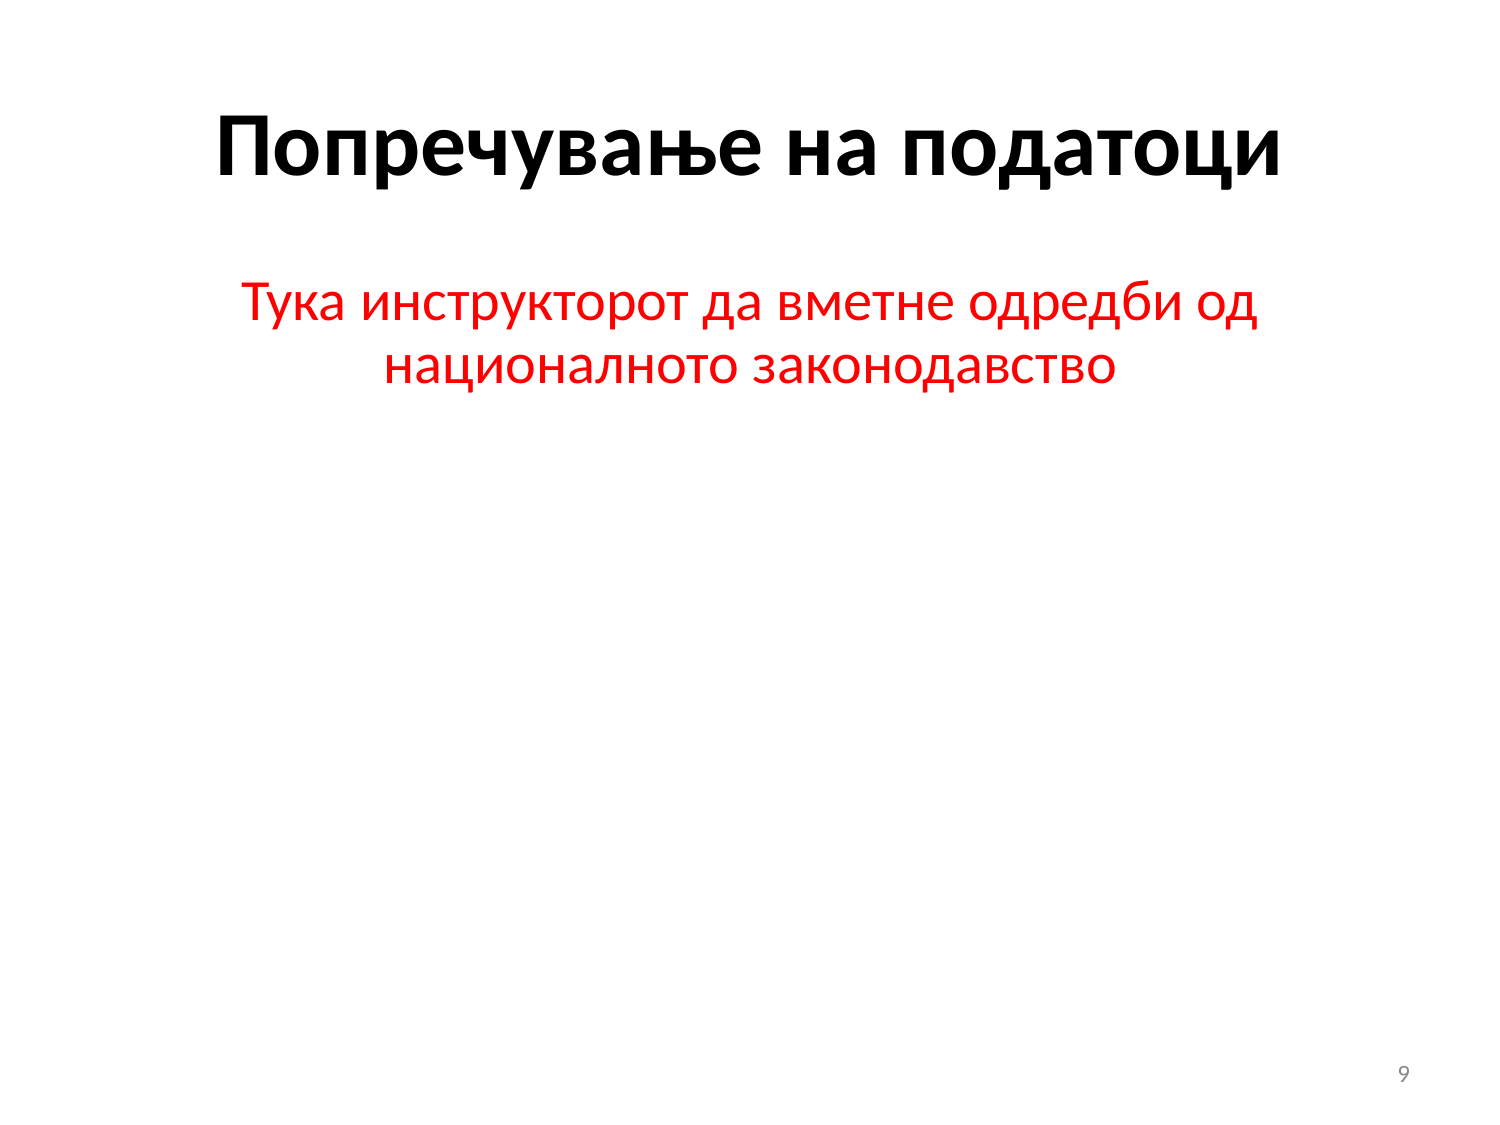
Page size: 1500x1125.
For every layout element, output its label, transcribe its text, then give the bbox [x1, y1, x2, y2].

slide_number 9 [1074, 1042, 1425, 1103]
list Тука инструкторот да вметне одредби од националното законодавство [75, 262, 1425, 1005]
title Попречување на податоци [75, 45, 1425, 233]
